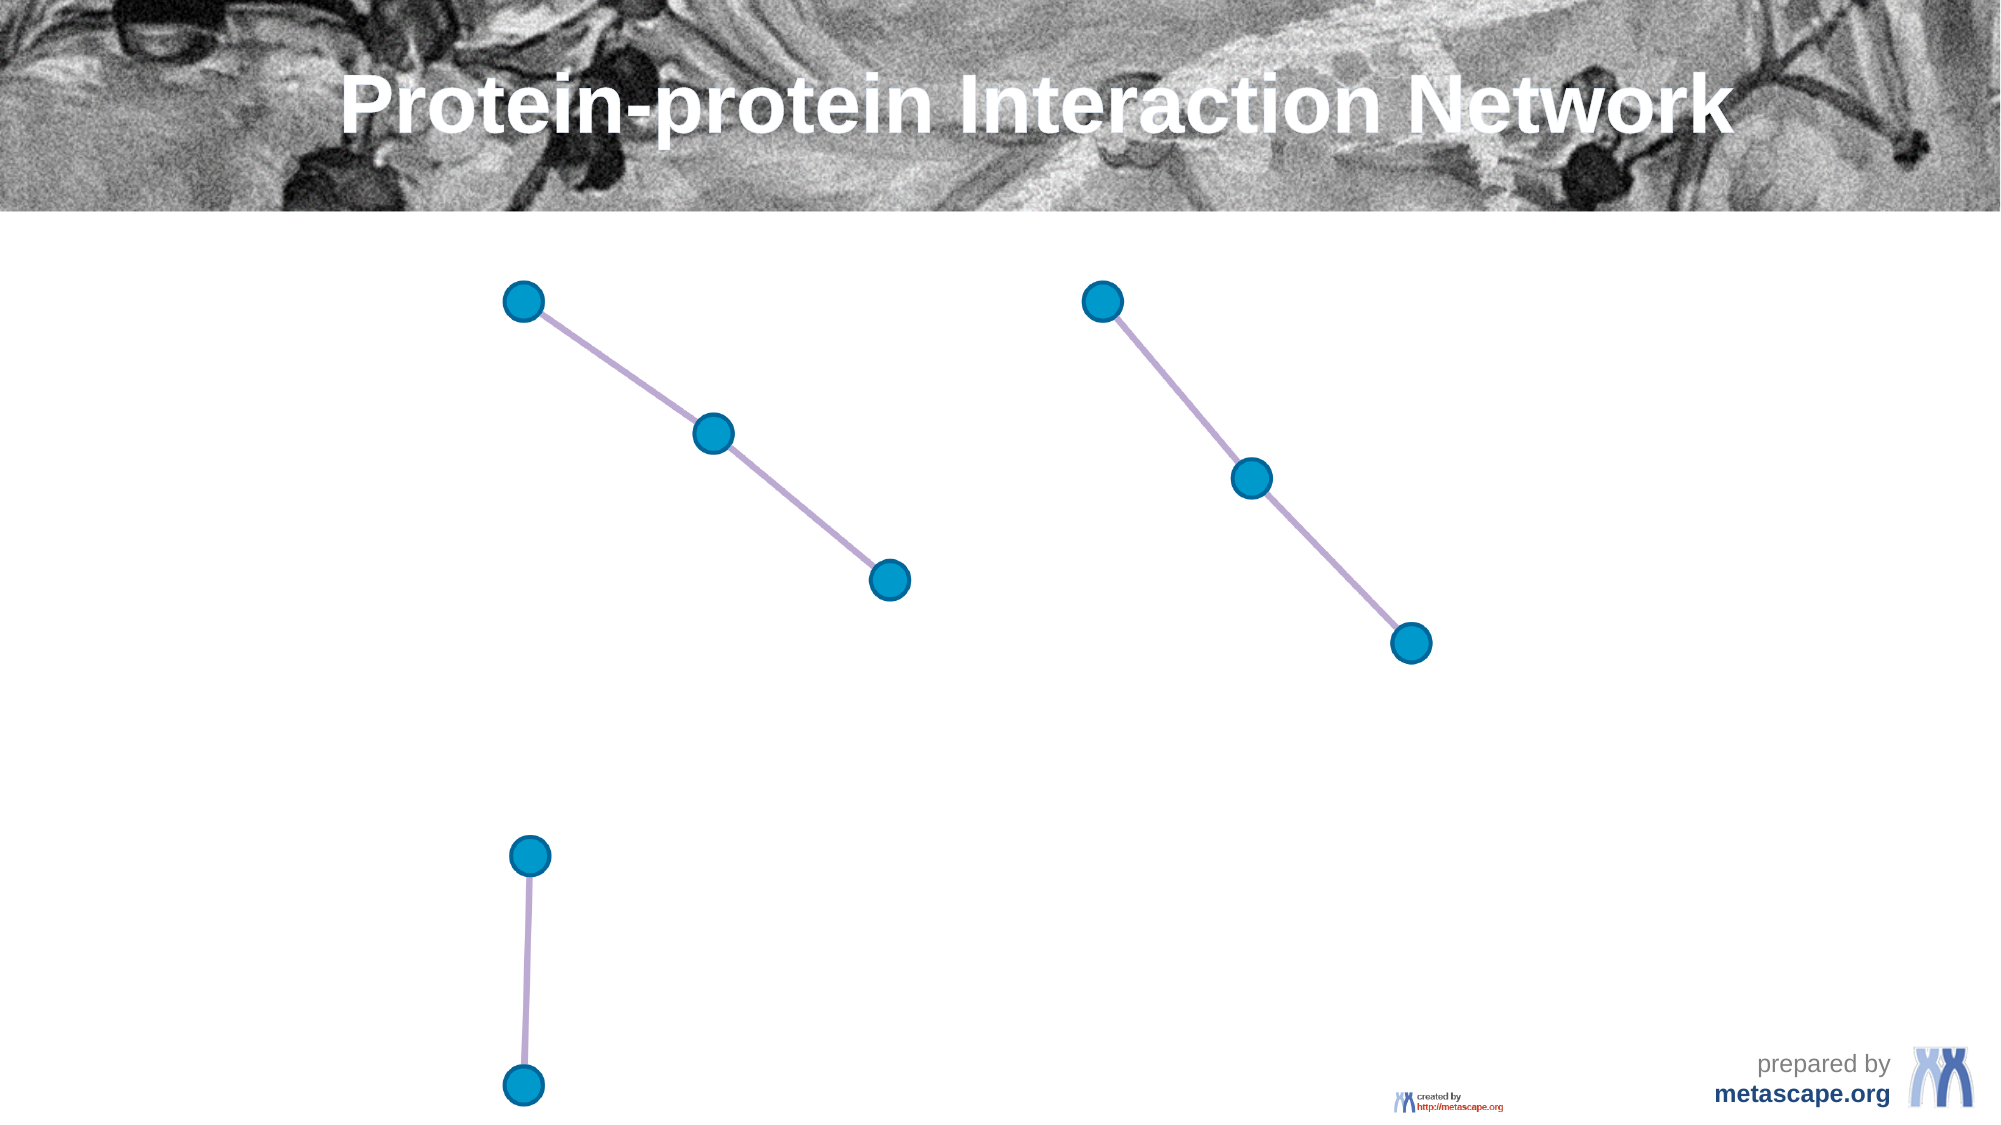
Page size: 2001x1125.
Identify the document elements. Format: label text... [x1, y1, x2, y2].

title Protein-protein Interaction Network [323, 11, 1802, 187]
picture [0, 0, 2001, 1125]
